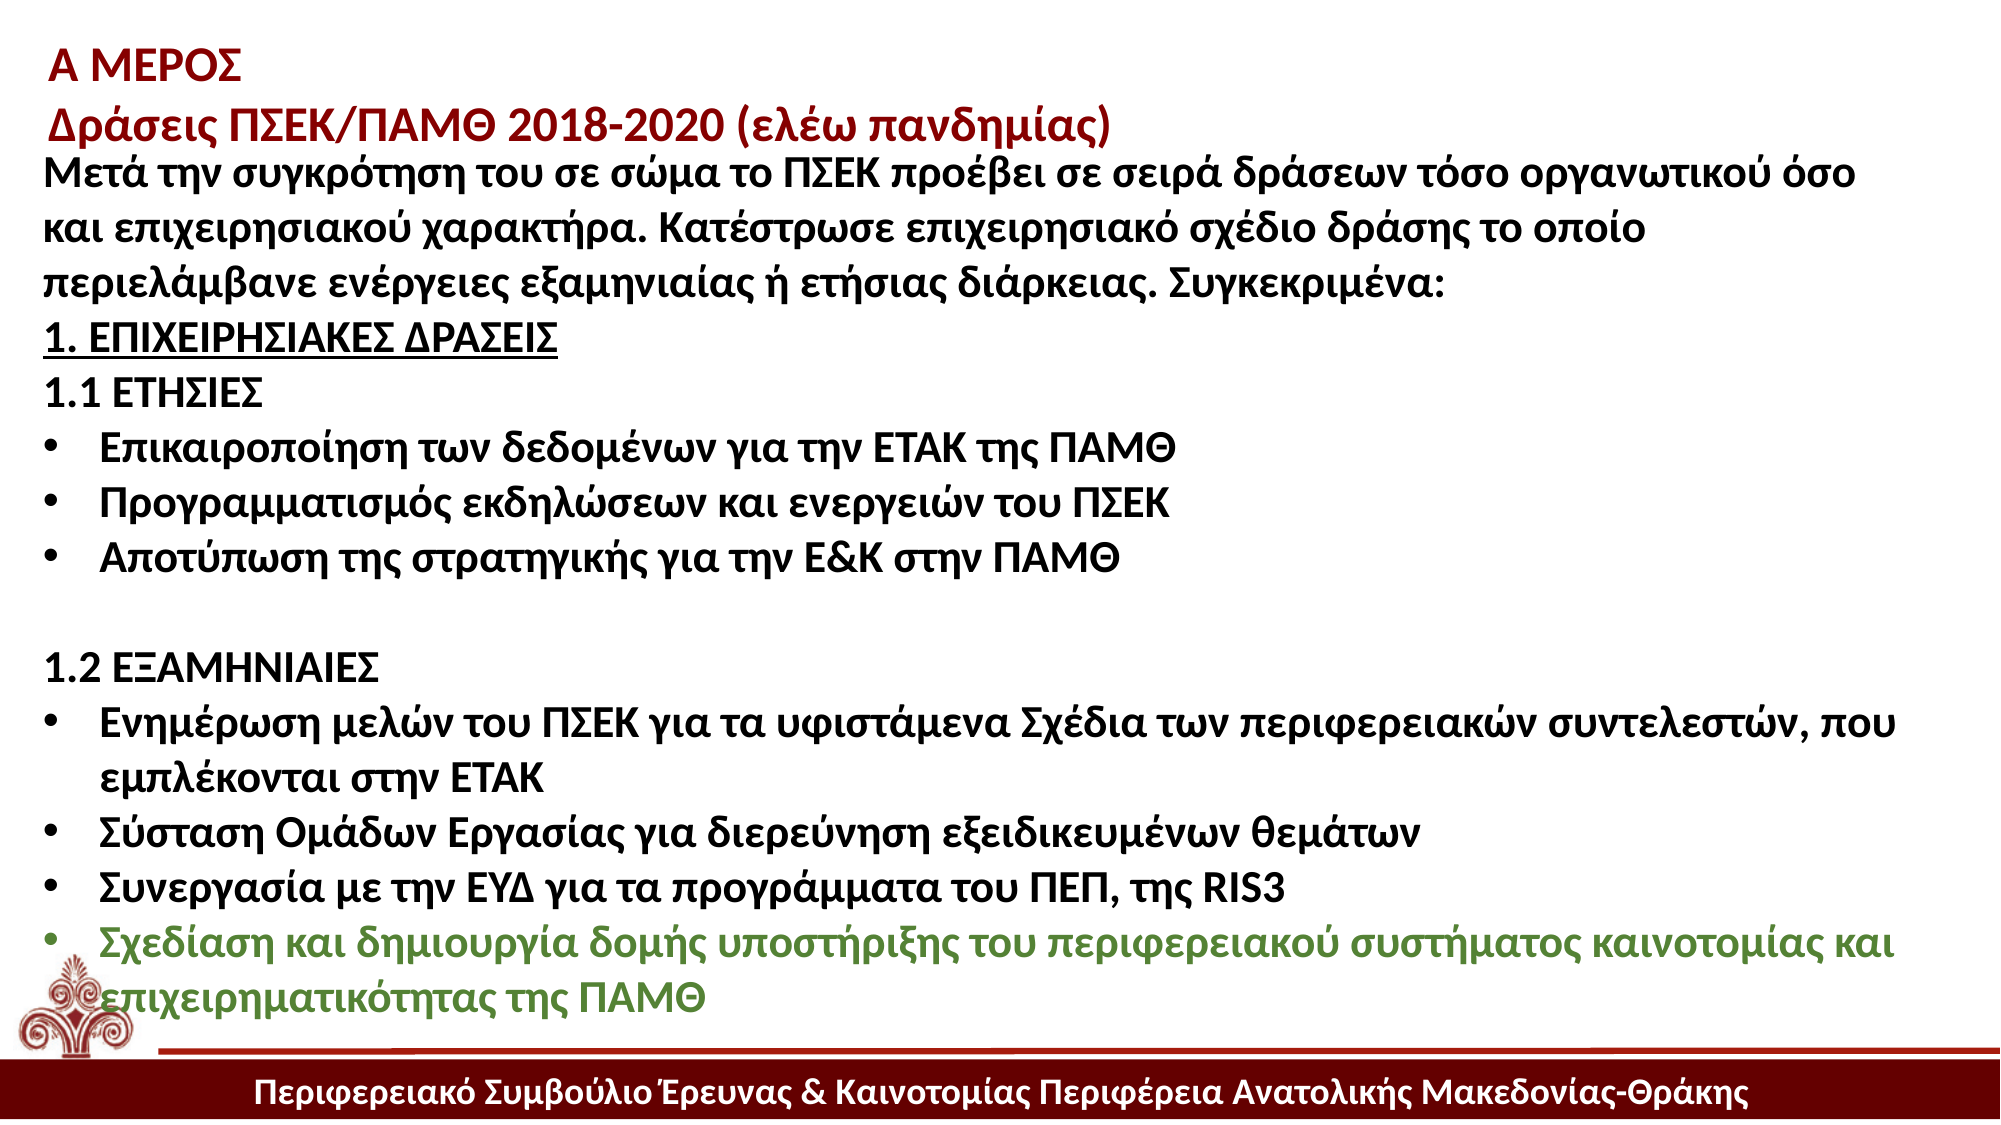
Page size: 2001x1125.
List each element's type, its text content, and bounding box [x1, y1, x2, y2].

text_box Περιφερειακό Συμβούλιο Έρευνας & Καινοτομίας Περιφέρεια Ανατολικής Μακεδονίας-Θράκης [0, 1059, 2000, 1120]
picture [13, 945, 147, 1072]
text_box Μετά την συγκρότηση του σε σώμα το ΠΣΕΚ προέβει σε σειρά δράσεων τόσο οργανωτικού όσο και επιχειρησιακού χαρακτήρα. Κατέστρωσε επιχειρησιακό σχέδιο δράσης το οποίο περιελάμβανε ενέργειες εξαμηνιαίας ή ετήσιας διάρκειας. Συγκεκριμένα: 1. ΕΠΙΧΕΙΡΗΣΙΑΚΕΣ ΔΡΑΣΕΙΣ 1.1 ΕΤΗΣΙΕΣ Επικαιροποίηση των δεδομένων για την ΕΤΑΚ της ΠΑΜΘ Προγραμματισμός εκδηλώσεων και ενεργειών του ΠΣΕΚ Αποτύπωση της στρατηγικής για την Ε&Κ στην ΠΑΜΘ 1.2 ΕΞΑΜΗΝΙΑΙΕΣ Ενημέρωση μελών του ΠΣΕΚ για τα υφιστάμενα Σχέδια των περιφερειακών συντελεστών, που εμπλέκονται στην ΕΤΑΚ Σύσταση Ομάδων Εργασίας για διερεύνηση εξειδικευμένων θεμάτων Συνεργασία με την ΕΥΔ για τα προγράμματα του ΠΕΠ, της RIS3 Σχεδίαση και δημιουργία δομής υποστήριξης του περιφερειακού συστήματος καινοτομίας και επιχειρηματικότητας της ΠΑΜΘ [28, 134, 1916, 1085]
text_box Α ΜΕΡΟΣ Δράσεις ΠΣΕΚ/ΠΑΜΘ 2018-2020 (ελέω πανδημίας) [33, 24, 1128, 134]
